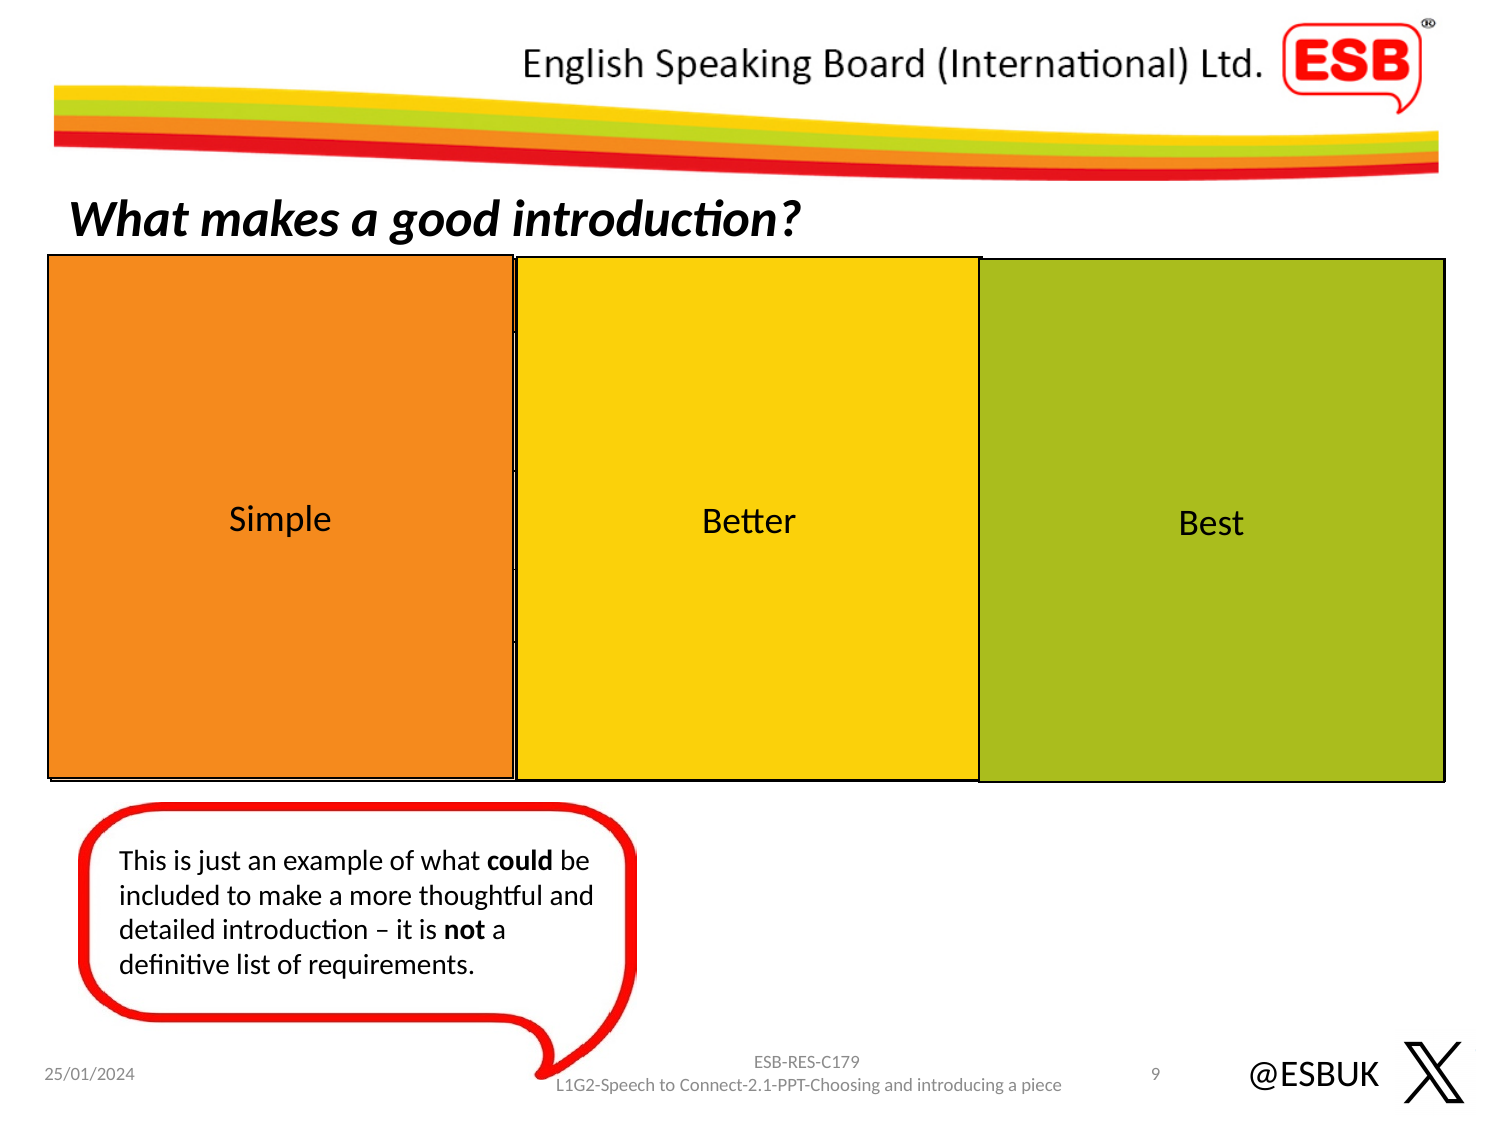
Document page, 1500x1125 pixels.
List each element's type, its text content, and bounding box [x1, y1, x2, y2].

slide_number 9 [930, 1042, 1176, 1103]
title What makes a good introduction? [53, 183, 1347, 256]
picture [78, 802, 637, 1080]
text_box Best [978, 258, 1445, 783]
text_box Simple [47, 254, 514, 779]
picture [1395, 1029, 1476, 1116]
text_box Better [516, 256, 983, 781]
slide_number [29, 1042, 367, 1103]
footer ESB-RES-C179 L1G2-Speech to Connect-2.1-PPT-Choosing and introducing a piece [537, 1042, 930, 1103]
picture [0, 0, 1500, 189]
